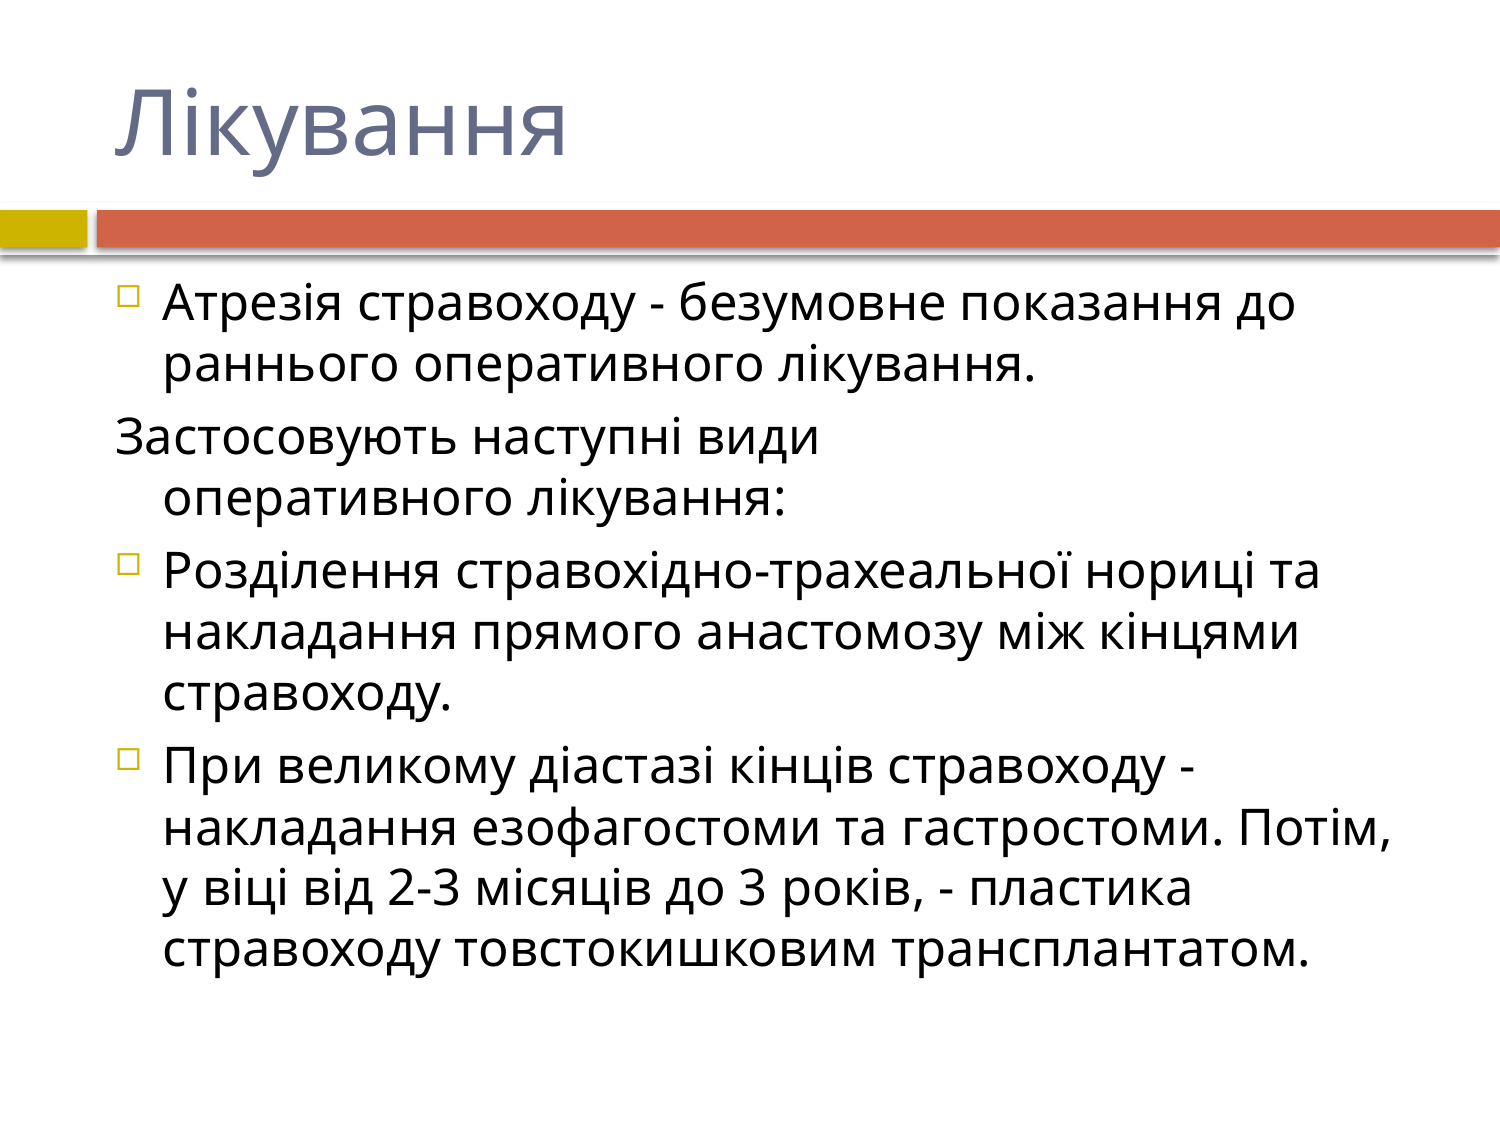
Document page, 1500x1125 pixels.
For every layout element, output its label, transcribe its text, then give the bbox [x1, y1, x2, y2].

list Атрезія стравоходу - безумовне показання до раннього оперативного лікування. Застосовують наступні види оперативного лікування: Розділення стравохідно-трахеальної нориці та накладання прямого анастомозу між кінцями стравоходу. При великому діастазі кінців стравоходу - накладання езофагостоми та гастростоми. Потім, у віці від 2-3 мі­сяців до 3 років, - пластика стравоходу товстокишковим трансплантатом. [100, 262, 1438, 1000]
title Лікування [100, 37, 1438, 200]
